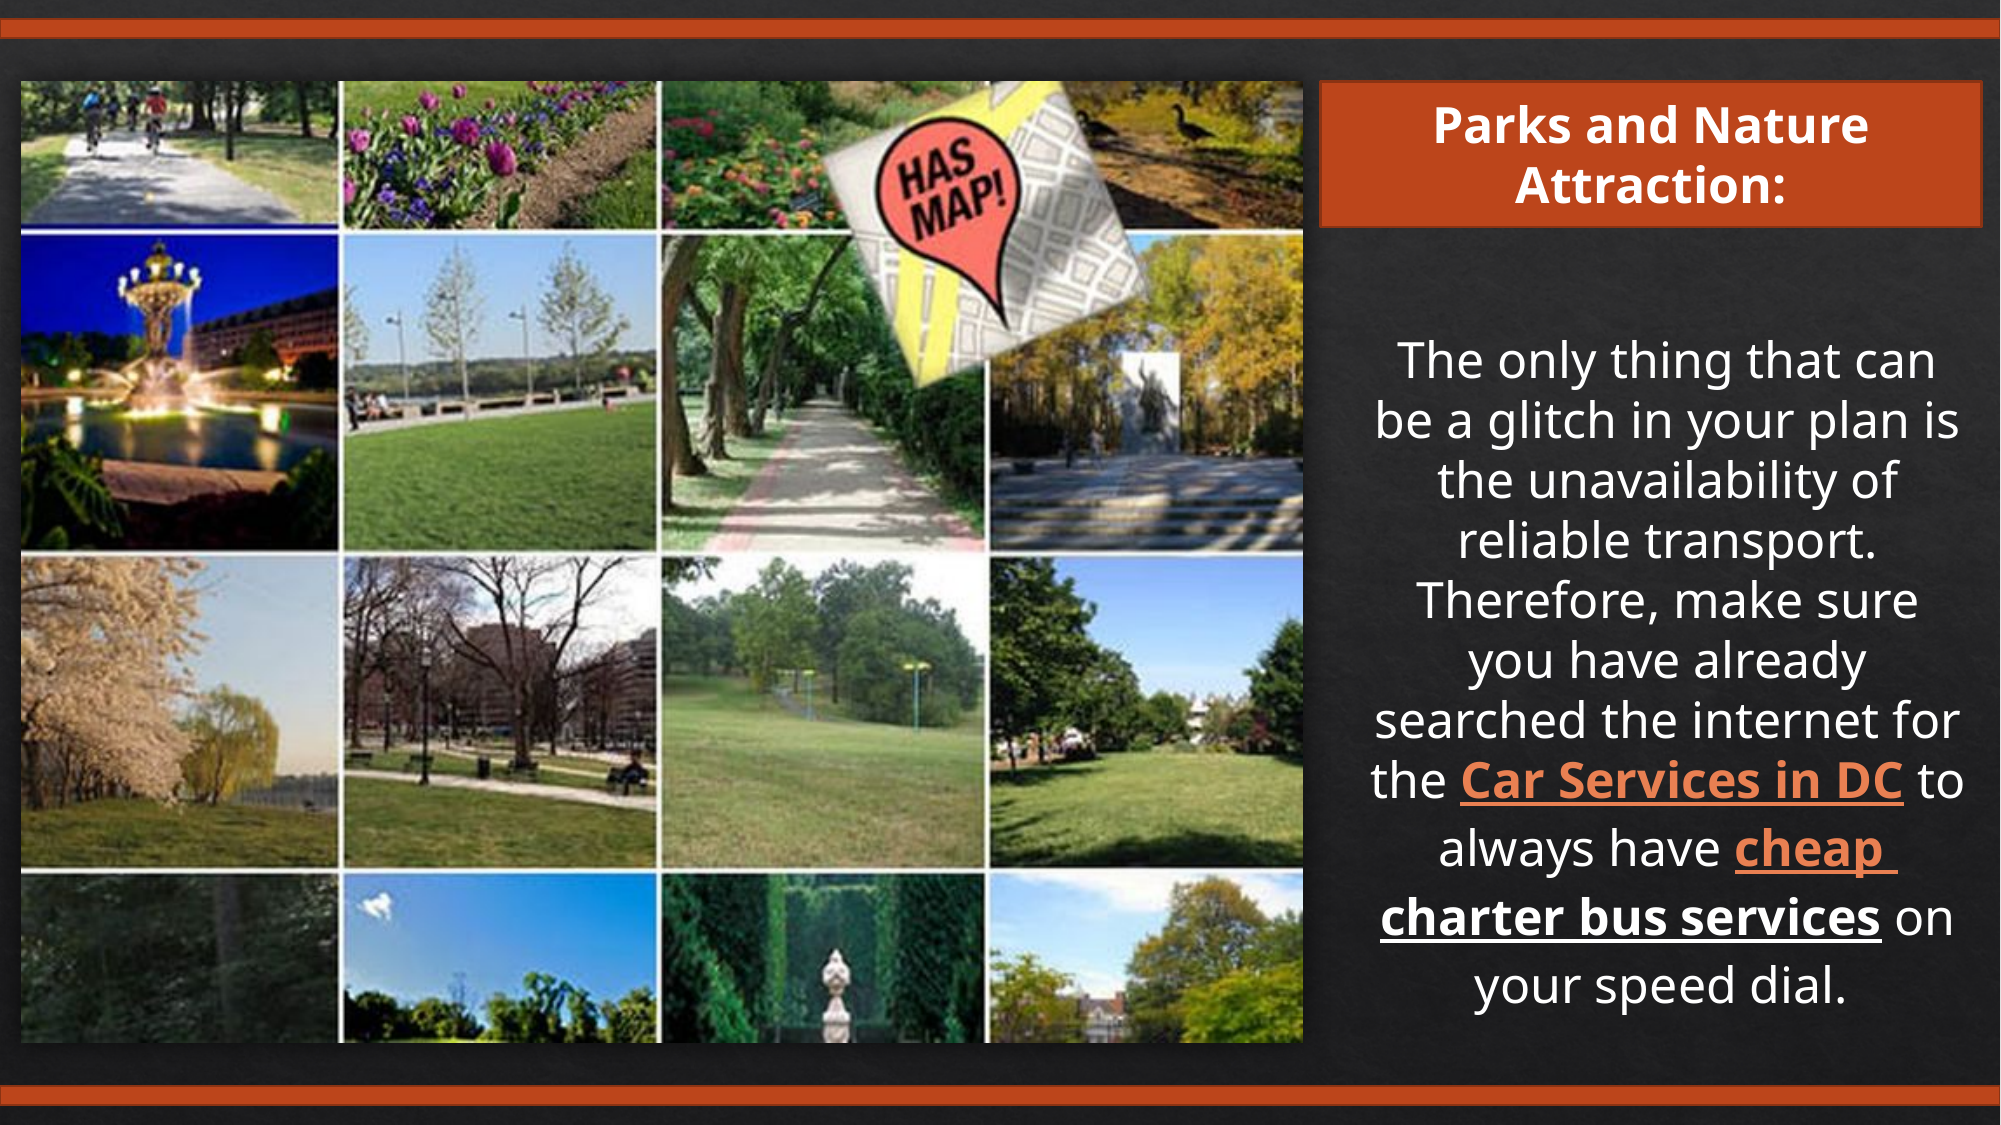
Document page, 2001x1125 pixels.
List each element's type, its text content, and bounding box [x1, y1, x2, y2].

text_box [1319, 80, 1983, 228]
picture [21, 81, 1304, 1043]
text_box [0, 18, 2000, 39]
text_box [0, 1085, 2000, 1106]
text_box The only thing that can be a glitch in your plan is the unavailability of reliable transport. Therefore, make sure you have already searched the internet for the Car Services in DC to always have cheap charter bus services on your speed dial. [1354, 321, 1982, 1021]
text_box Parks and Nature Attraction: [1320, 86, 1982, 221]
